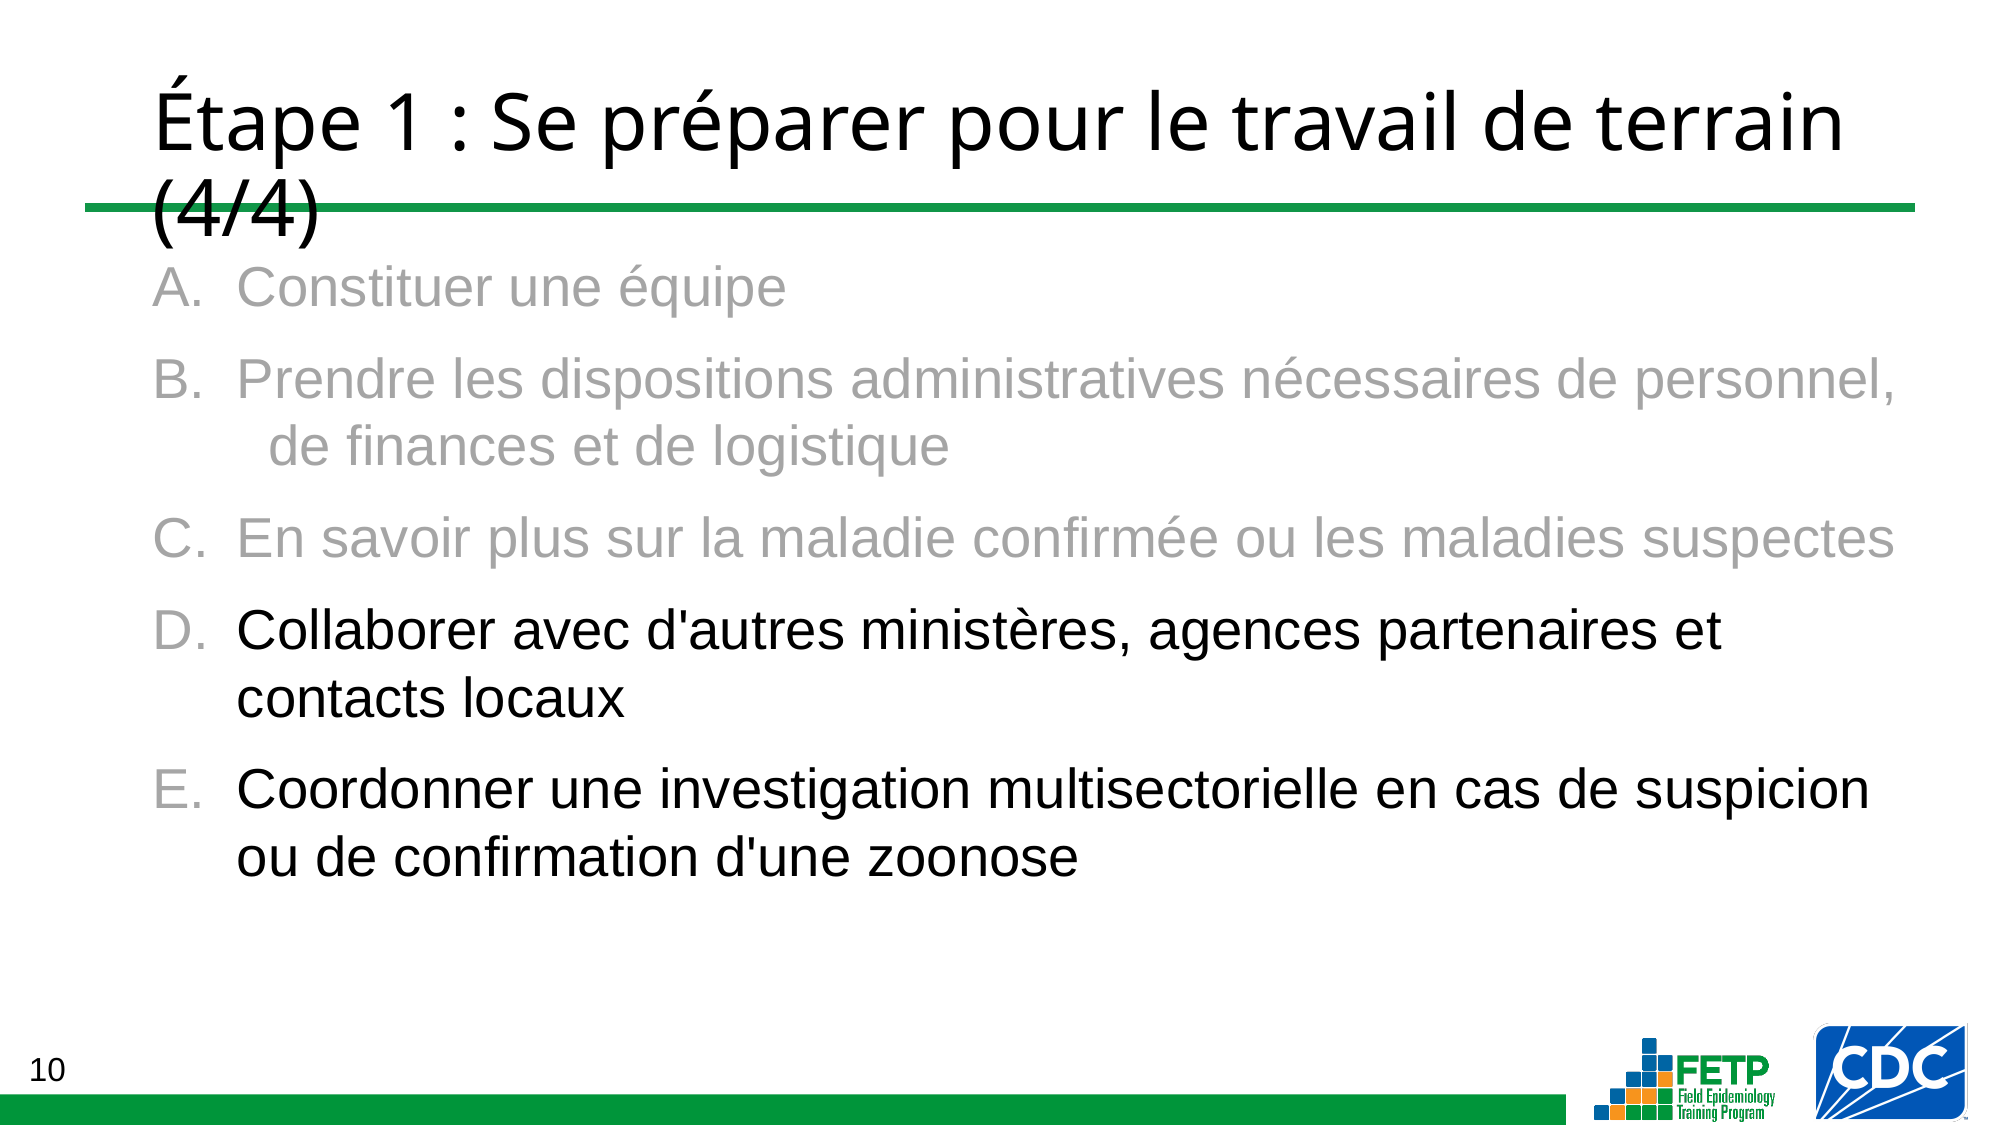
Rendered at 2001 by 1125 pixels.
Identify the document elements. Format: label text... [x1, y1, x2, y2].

title Étape 1 : Se préparer pour le travail de terrain (4/4) [137, 75, 1918, 207]
picture [1594, 1038, 1775, 1122]
list Constituer une équipe Prendre les dispositions administratives nécessaires de personnel, de finances et de logistique En savoir plus sur la maladie confirmée ou les maladies suspectes Collaborer avec d'autres ministères, agences partenaires et contacts locaux Coordonner une investigation multisectorielle en cas de suspicion ou de confirmation d'une zoonose [137, 242, 1918, 1004]
picture [1813, 1023, 1968, 1122]
